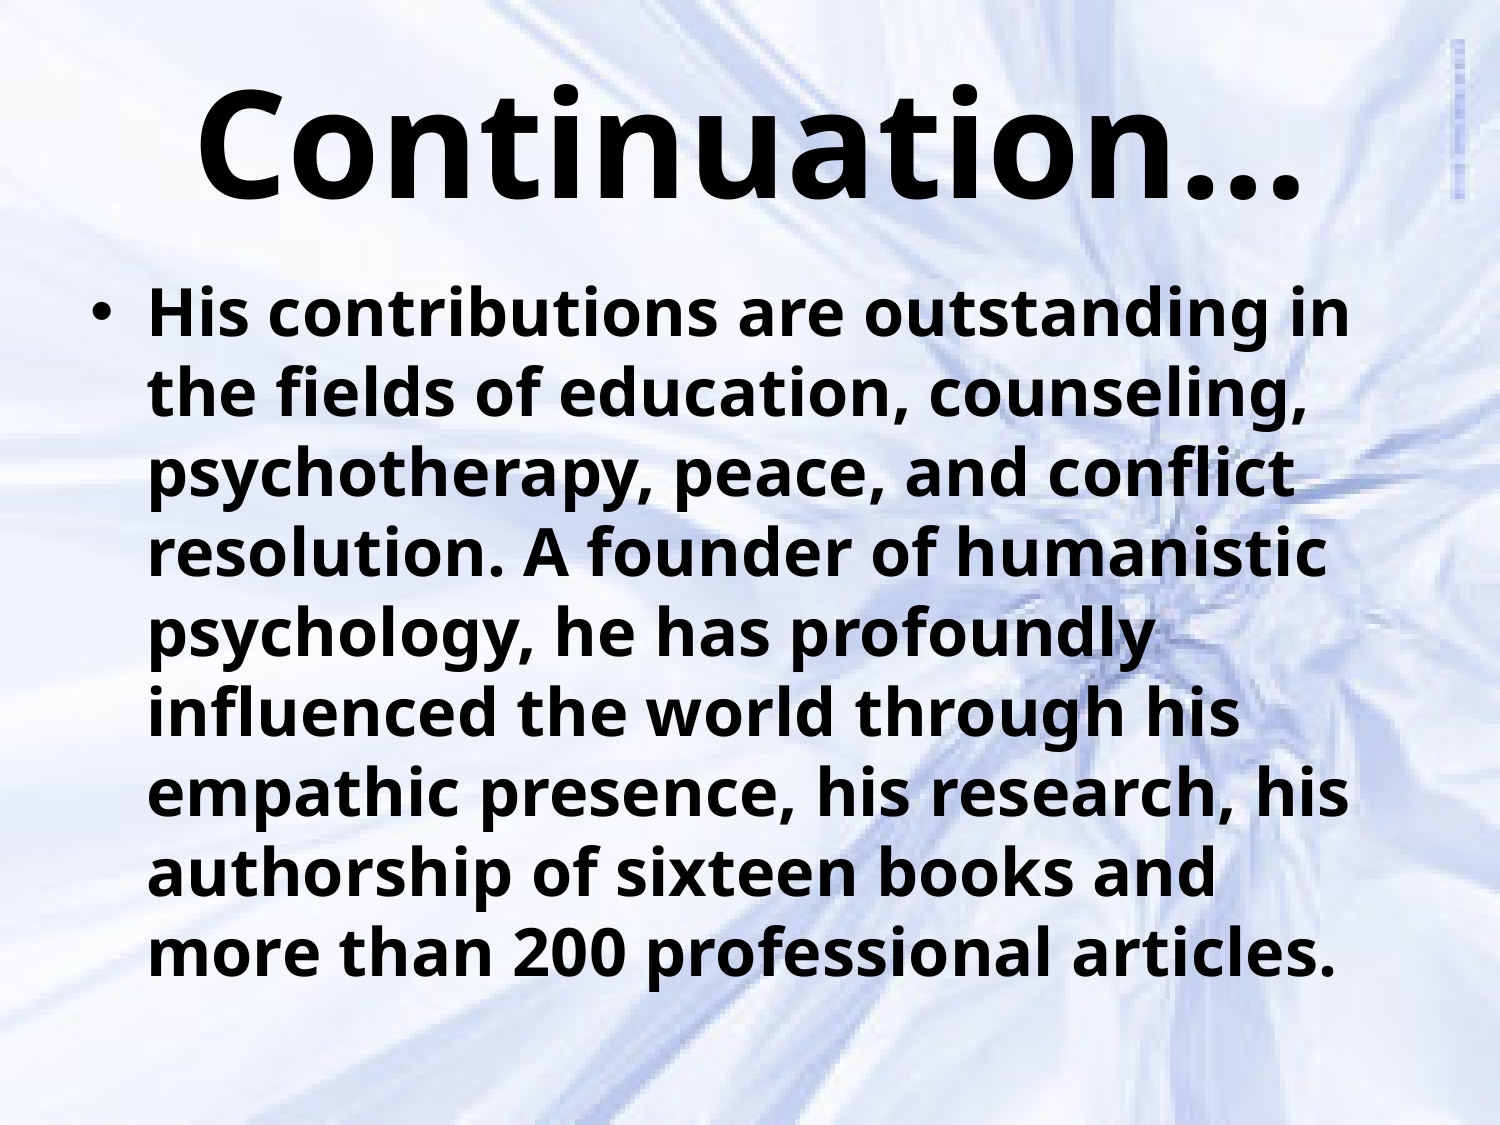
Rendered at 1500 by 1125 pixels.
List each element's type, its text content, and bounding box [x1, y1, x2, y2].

title Continuation… [75, 45, 1425, 233]
list His contributions are outstanding in the fields of education, counseling, psychotherapy, peace, and conflict resolution. A founder of humanistic psychology, he has profoundly influenced the world through his empathic presence, his research, his authorship of sixteen books and more than 200 professional articles. [75, 262, 1425, 1005]
picture [0, 0, 1500, 1125]
